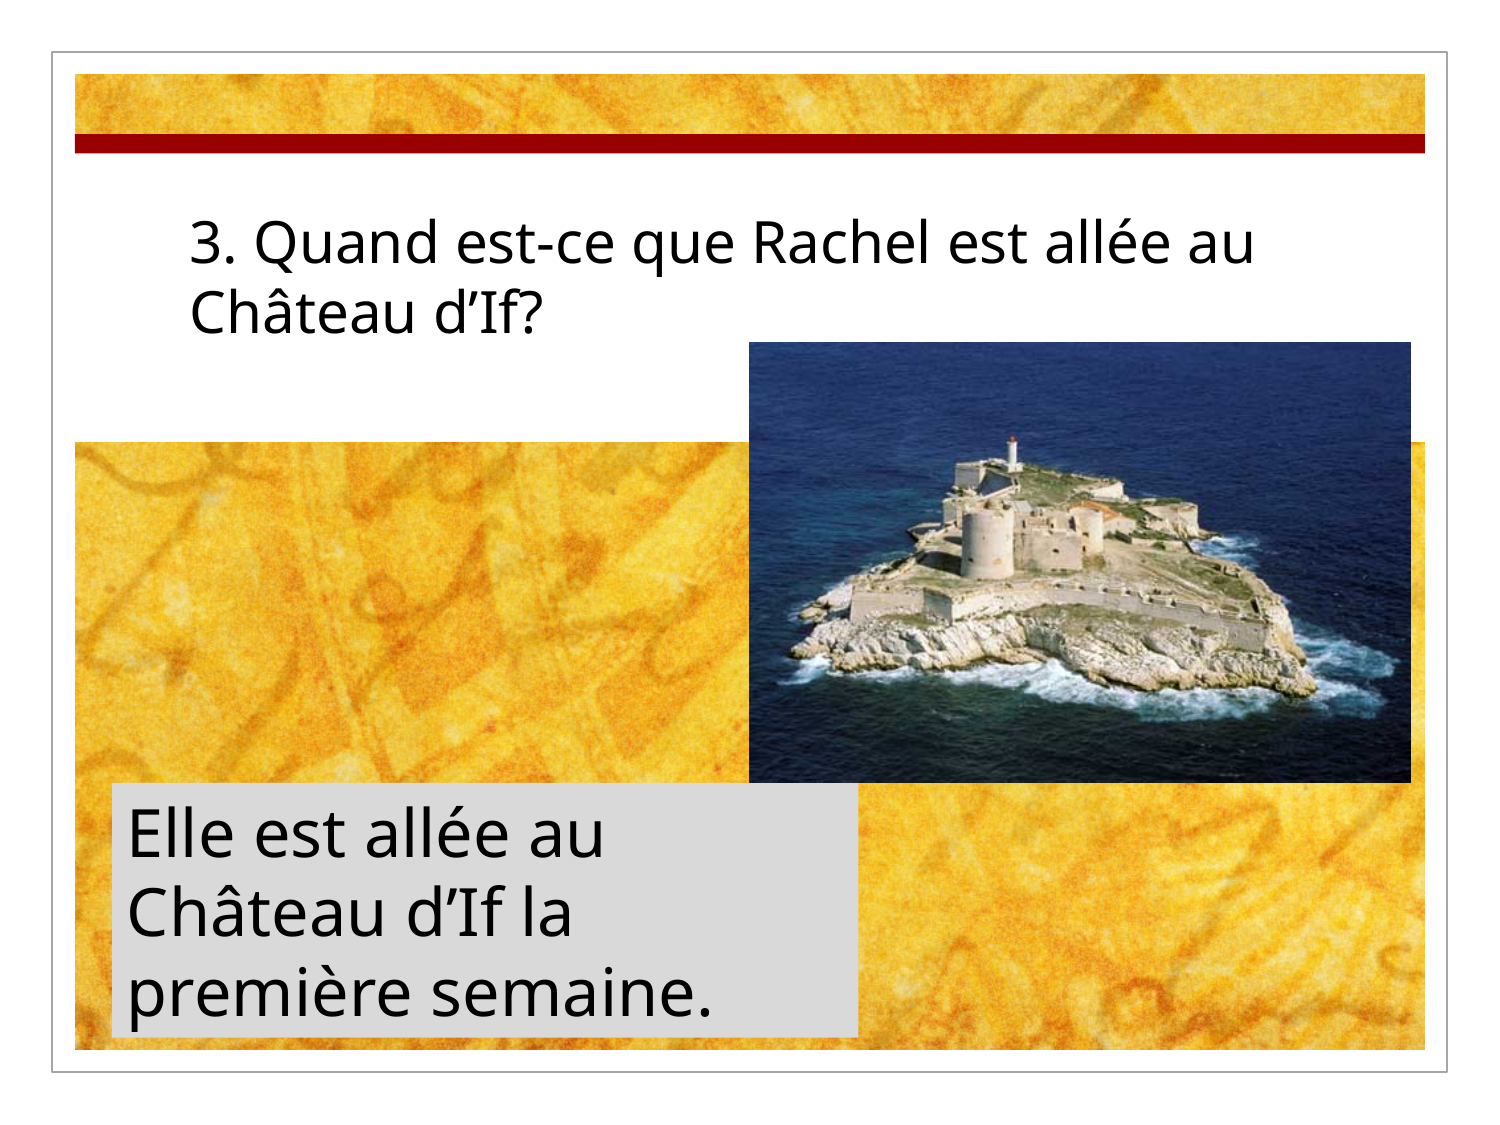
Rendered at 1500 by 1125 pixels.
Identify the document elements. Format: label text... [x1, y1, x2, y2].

picture [75, 341, 1425, 1050]
text_box 3. Quand est-ce que Rachel est allée au Château d’If? [175, 197, 1322, 353]
picture [75, 74, 1425, 134]
text_box Elle est allée au Château d’If la première semaine. [112, 782, 859, 1038]
